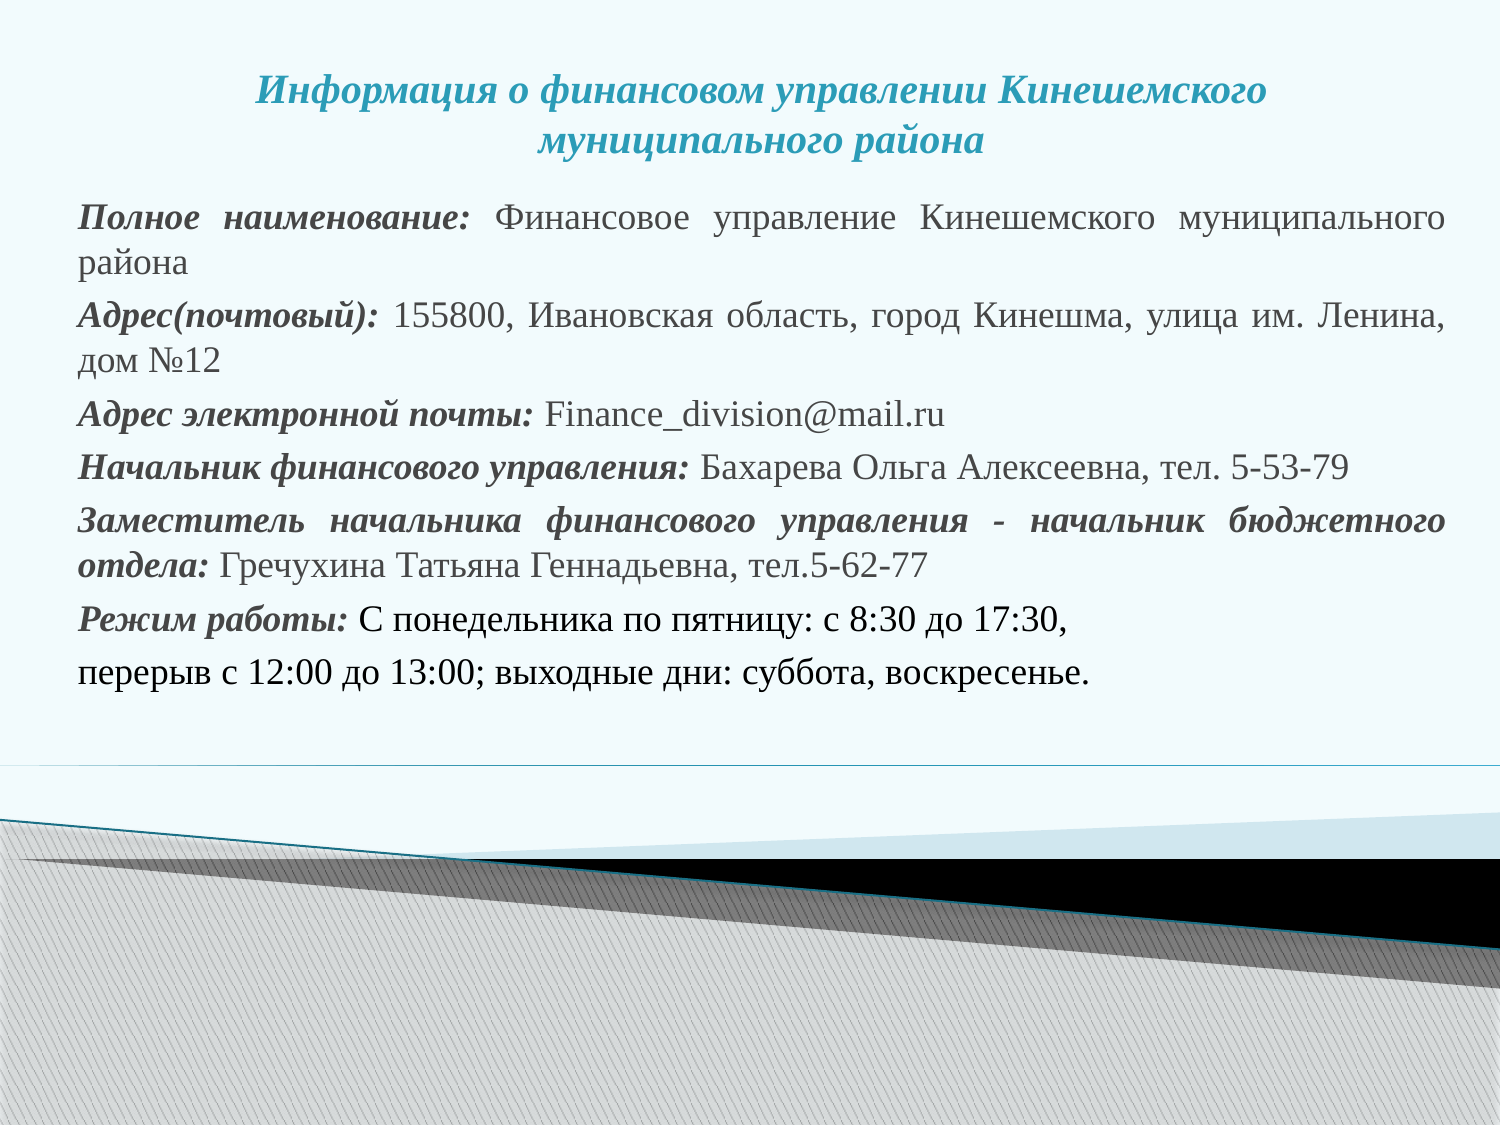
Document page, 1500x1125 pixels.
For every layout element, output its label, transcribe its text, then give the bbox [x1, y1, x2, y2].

subtitle Полное наименование: Финансовое управление Кинешемского муниципального района Адрес(почтовый): 155800, Ивановская область, город Кинешма, улица им. Ленина, дом №12 Адрес электронной почты: Finance_division@mail.ru Начальник финансового управления: Бахарева Ольга Алексеевна, тел. 5-53-79 Заместитель начальника финансового управления - начальник бюджетного отдела: Гречухина Татьяна Геннадьевна, тел.5-62-77 Режим работы: C понедельника по пятницу: с 8:30 до 17:30, перерыв с 12:00 до 13:00; выходные дни: суббота, воскресенье. [70, 184, 1465, 728]
picture [5, 859, 1500, 989]
text_box Информация о финансовом управлении Кинешемского муниципального района [88, 54, 1436, 170]
